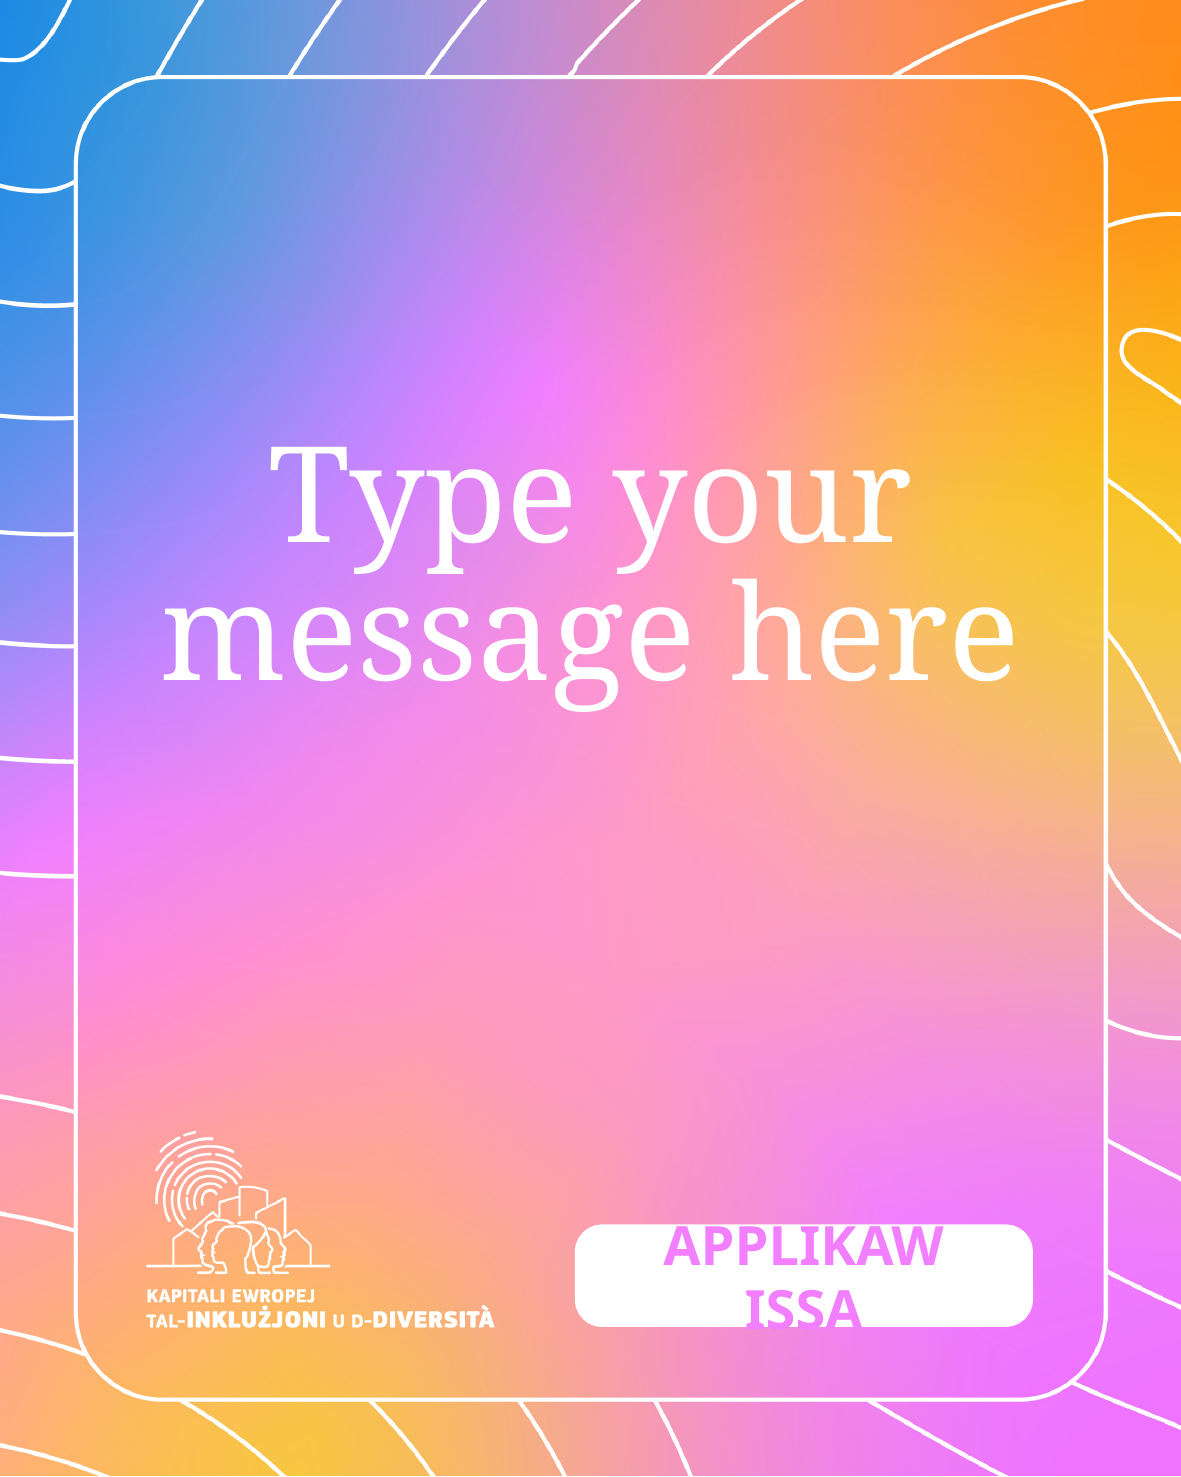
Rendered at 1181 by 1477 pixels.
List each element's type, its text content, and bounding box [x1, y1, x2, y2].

text_box APPLIKAW ISSA [588, 1238, 1019, 1313]
title Type your message here [88, 161, 1093, 977]
picture [0, 0, 1181, 1476]
